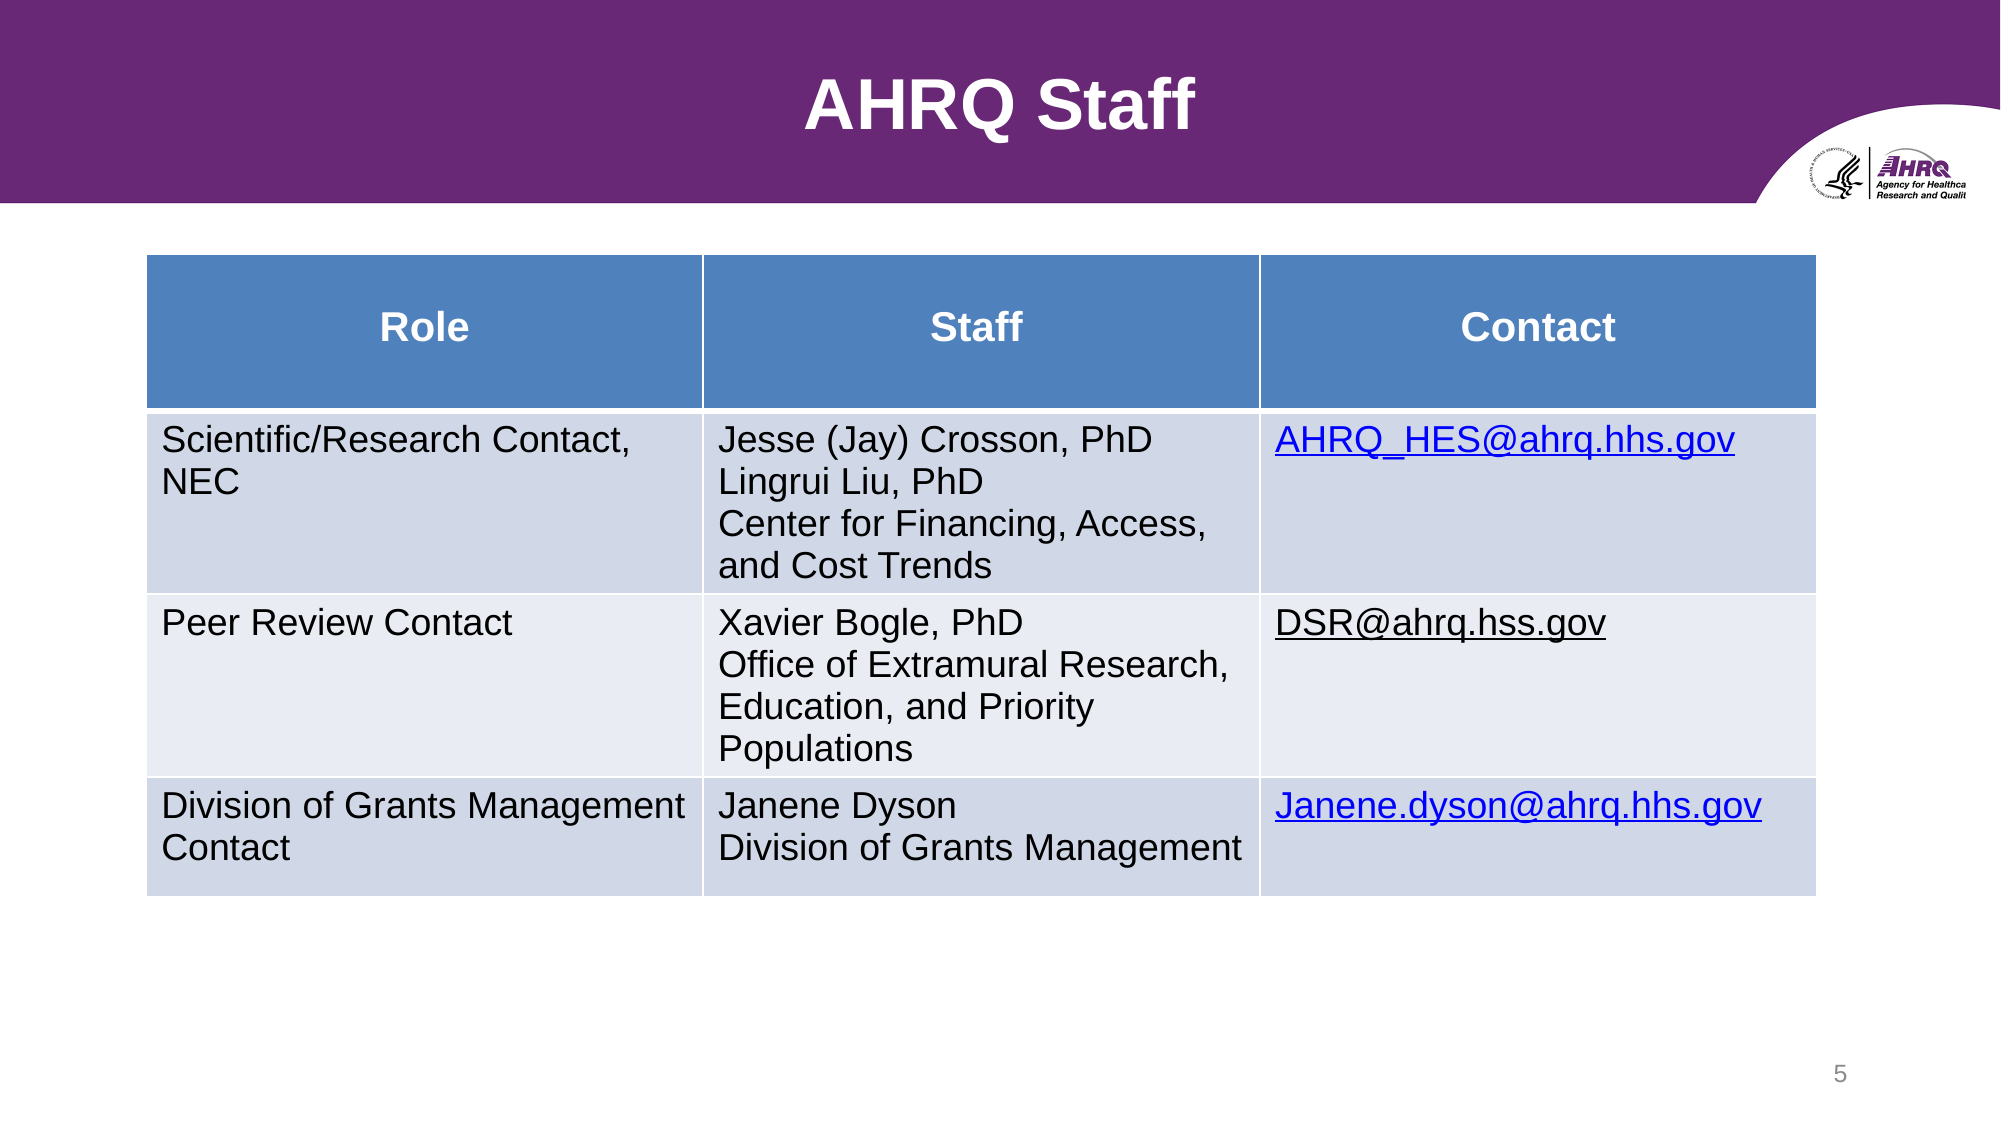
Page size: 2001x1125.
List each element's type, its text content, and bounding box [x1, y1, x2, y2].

table_cell Scientific/Research Contact, NEC [147, 414, 702, 593]
table_cell AHRQ_HES@ahrq.hhs.gov [1261, 414, 1816, 593]
table_cell Peer Review Contact [147, 595, 702, 776]
table_cell Janene Dyson Division of Grants Management [704, 778, 1259, 896]
table_cell Jesse (Jay) Crosson, PhD Lingrui Liu, PhD Center for Financing, Access, and Cost Trends [704, 414, 1259, 593]
table_cell Janene.dyson@ahrq.hhs.gov [1261, 778, 1816, 896]
table_cell Xavier Bogle, PhD Office of Extramural Research, Education, and Priority Populations [704, 595, 1259, 776]
table_cell Division of Grants Management Contact [147, 778, 702, 896]
title AHRQ Staff [275, 50, 1725, 152]
table_header Role [147, 255, 702, 408]
table_header Contact [1261, 255, 1816, 408]
table_header Staff [704, 255, 1259, 408]
table_cell DSR@ahrq.hss.gov [1261, 595, 1816, 776]
slide_number 5 [1412, 1042, 1863, 1103]
picture [0, 0, 2001, 1125]
